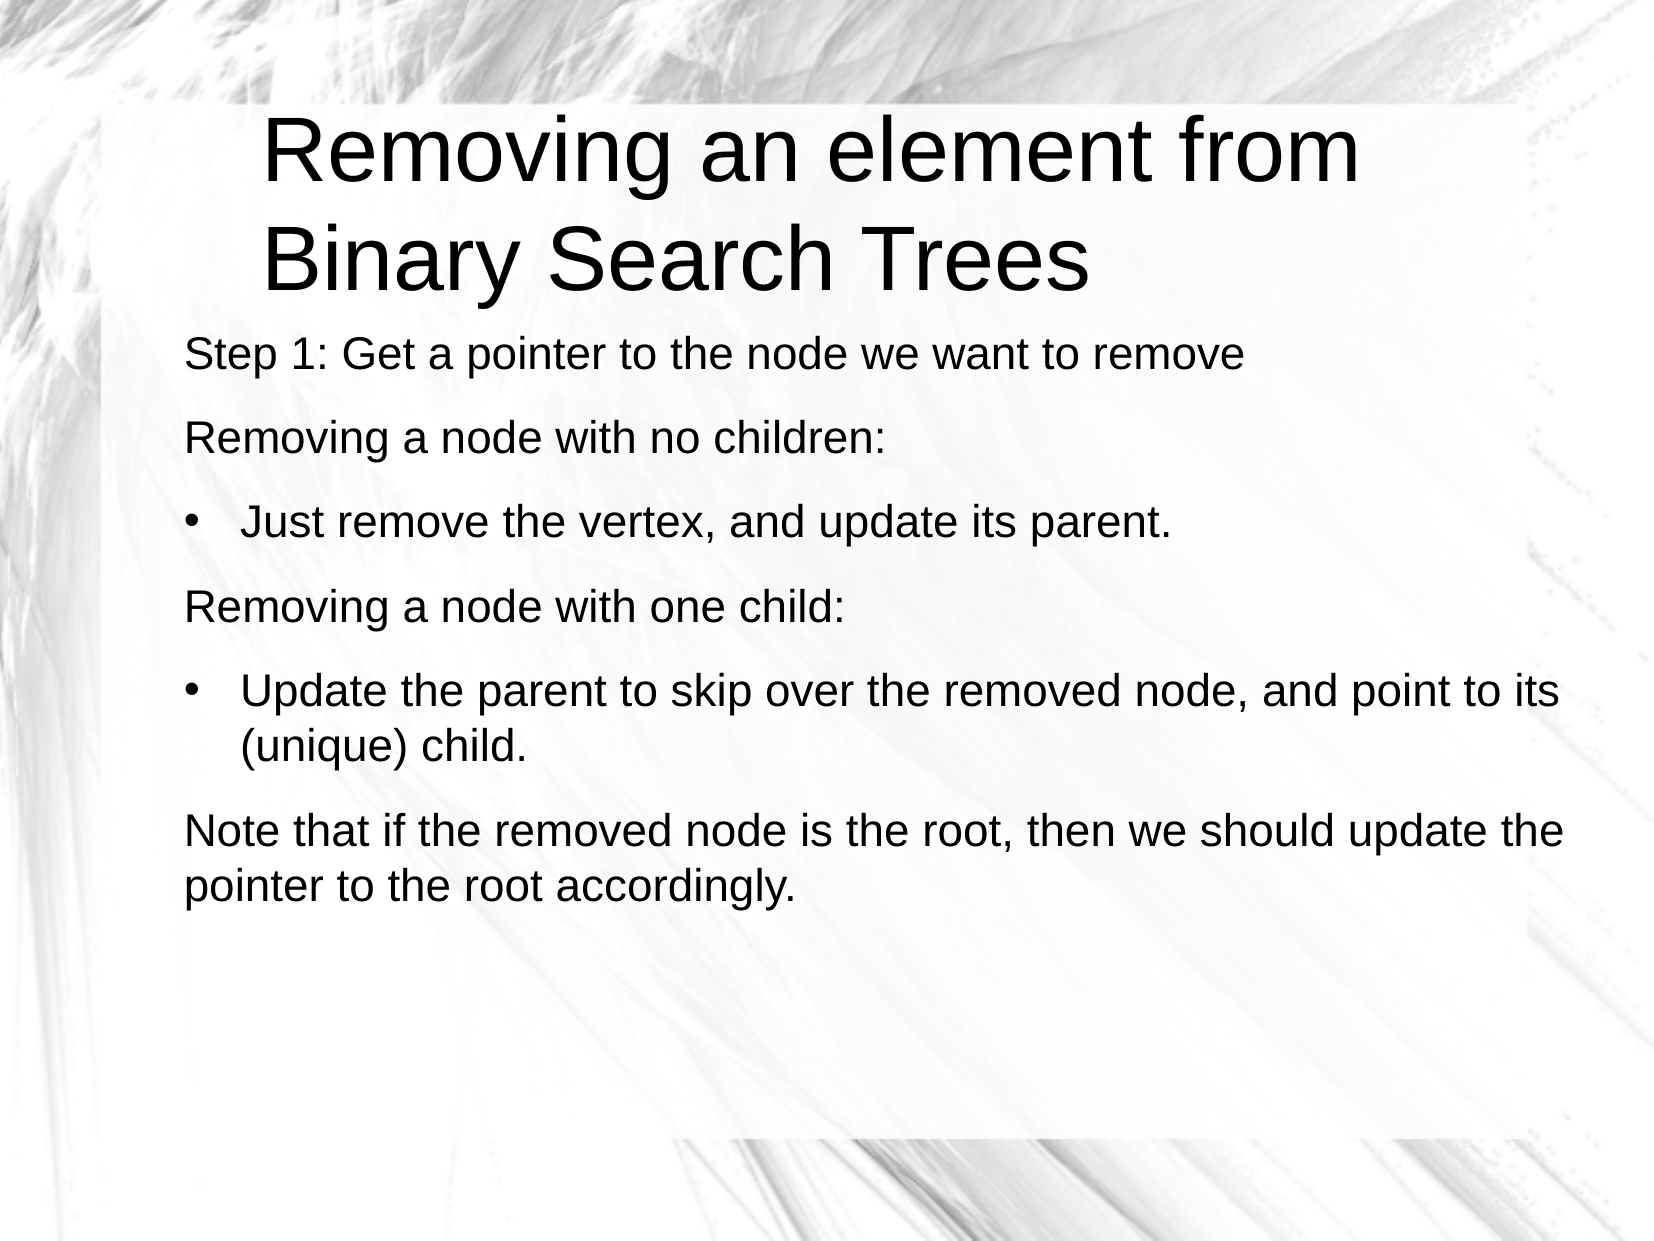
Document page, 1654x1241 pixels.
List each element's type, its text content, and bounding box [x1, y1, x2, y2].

title Removing an element from Binary Search Trees [118, 93, 1506, 299]
picture [0, 0, 1654, 1241]
list Step 1: Get a pointer to the node we want to remove Removing a node with no children: Just remove the vertex, and update its parent. Removing a node with one child: Update the parent to skip over the removed node, and point to its (unique) child. Note that if the removed node is the root, then we should update the pointer to the root accordingly. [118, 319, 1571, 1109]
